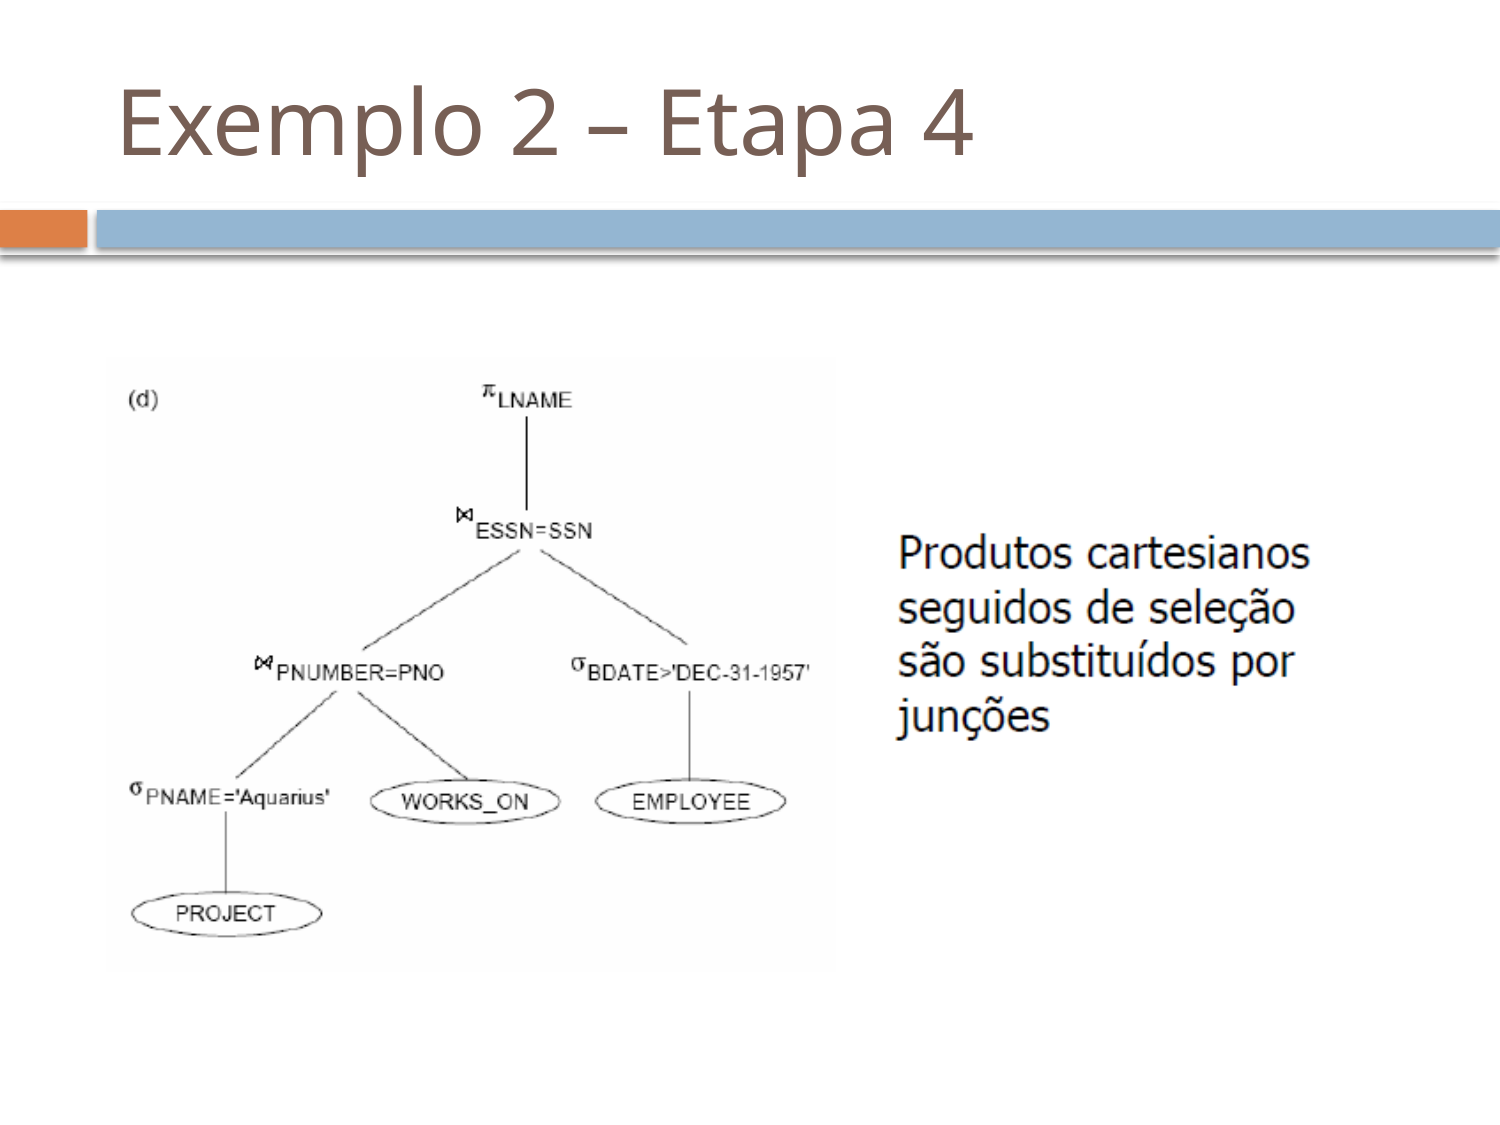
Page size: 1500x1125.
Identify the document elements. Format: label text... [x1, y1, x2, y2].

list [104, 314, 1389, 1012]
title Exemplo 2 – Etapa 4 [100, 37, 1438, 200]
